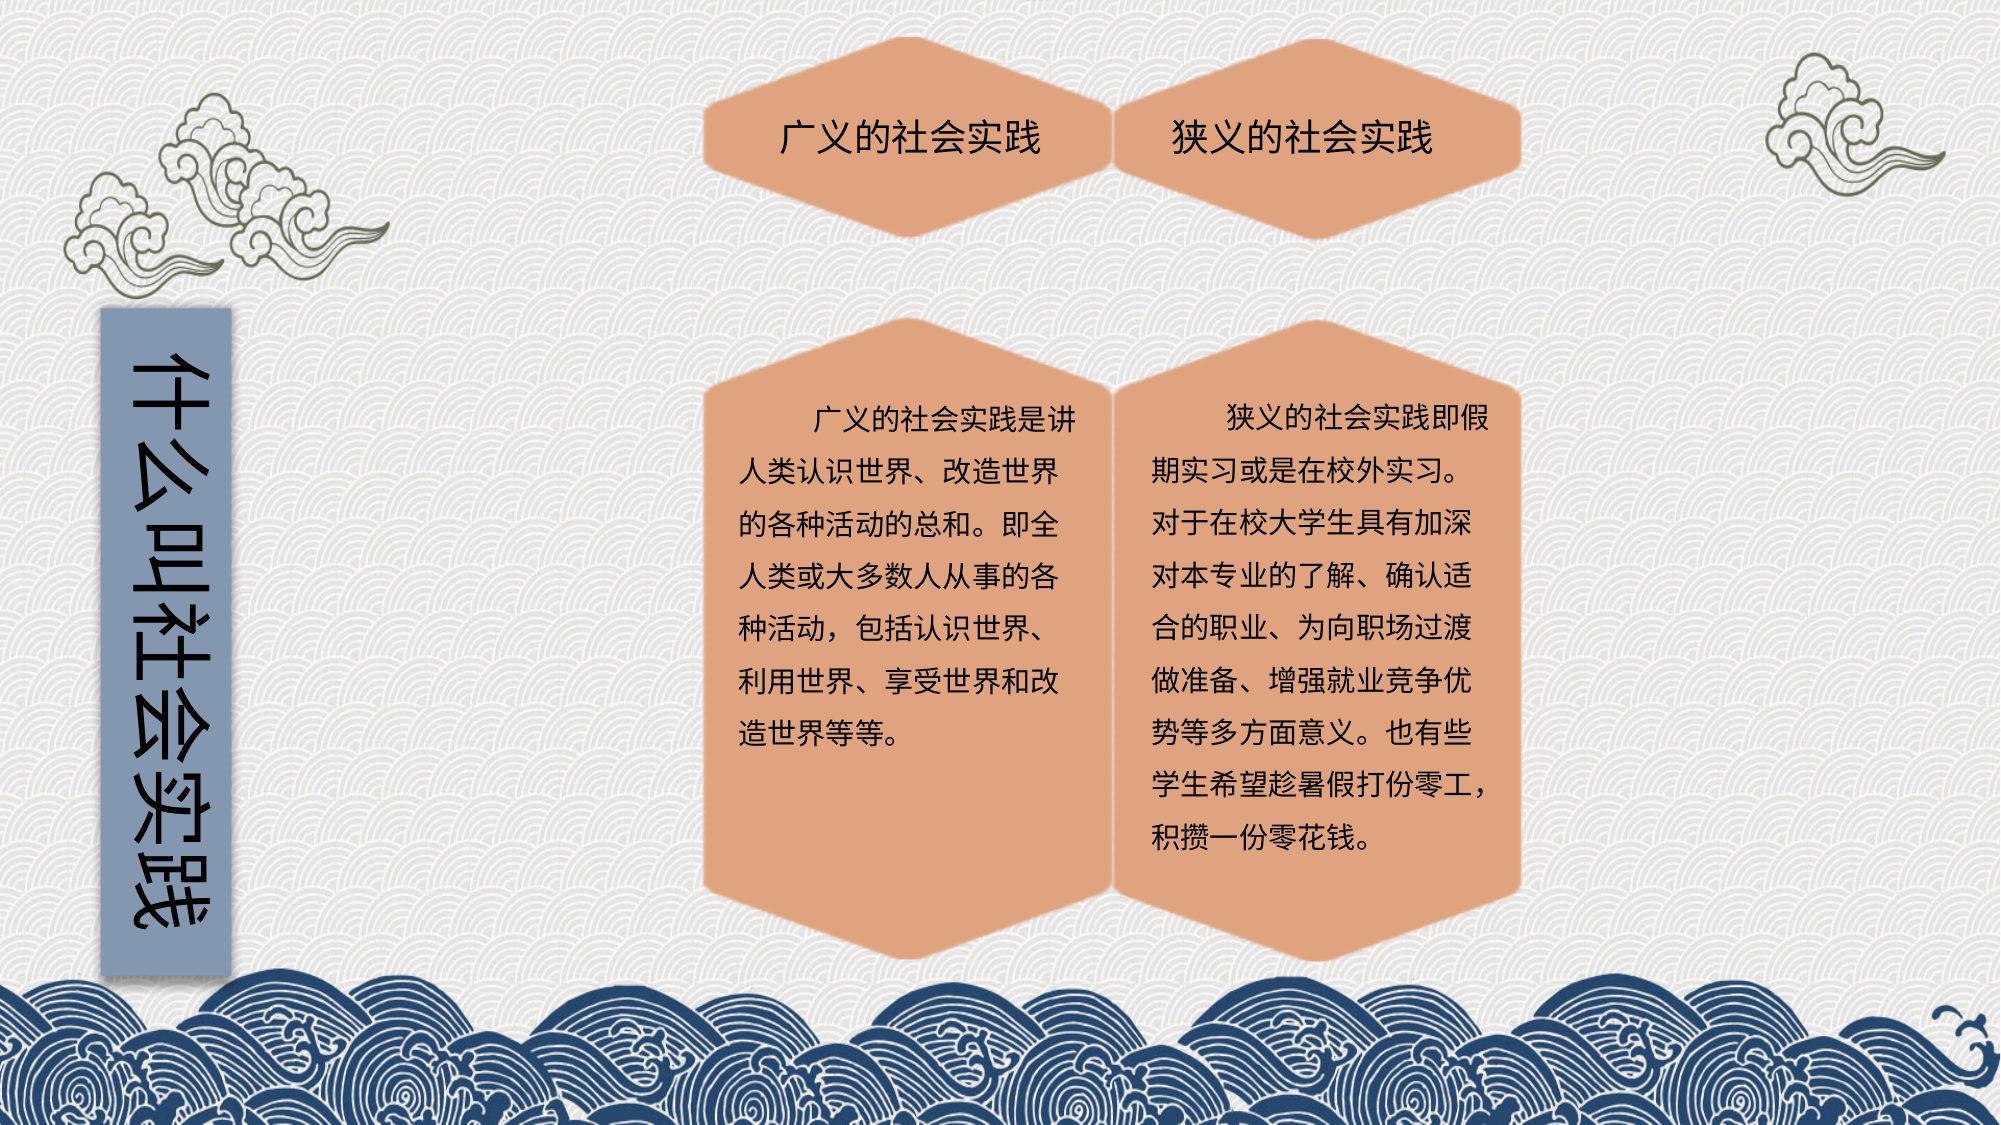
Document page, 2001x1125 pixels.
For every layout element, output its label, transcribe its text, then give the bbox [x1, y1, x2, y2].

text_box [652, 0, 1546, 998]
picture [0, 0, 2001, 1125]
text_box 什么叫社会实践 [100, 308, 232, 976]
